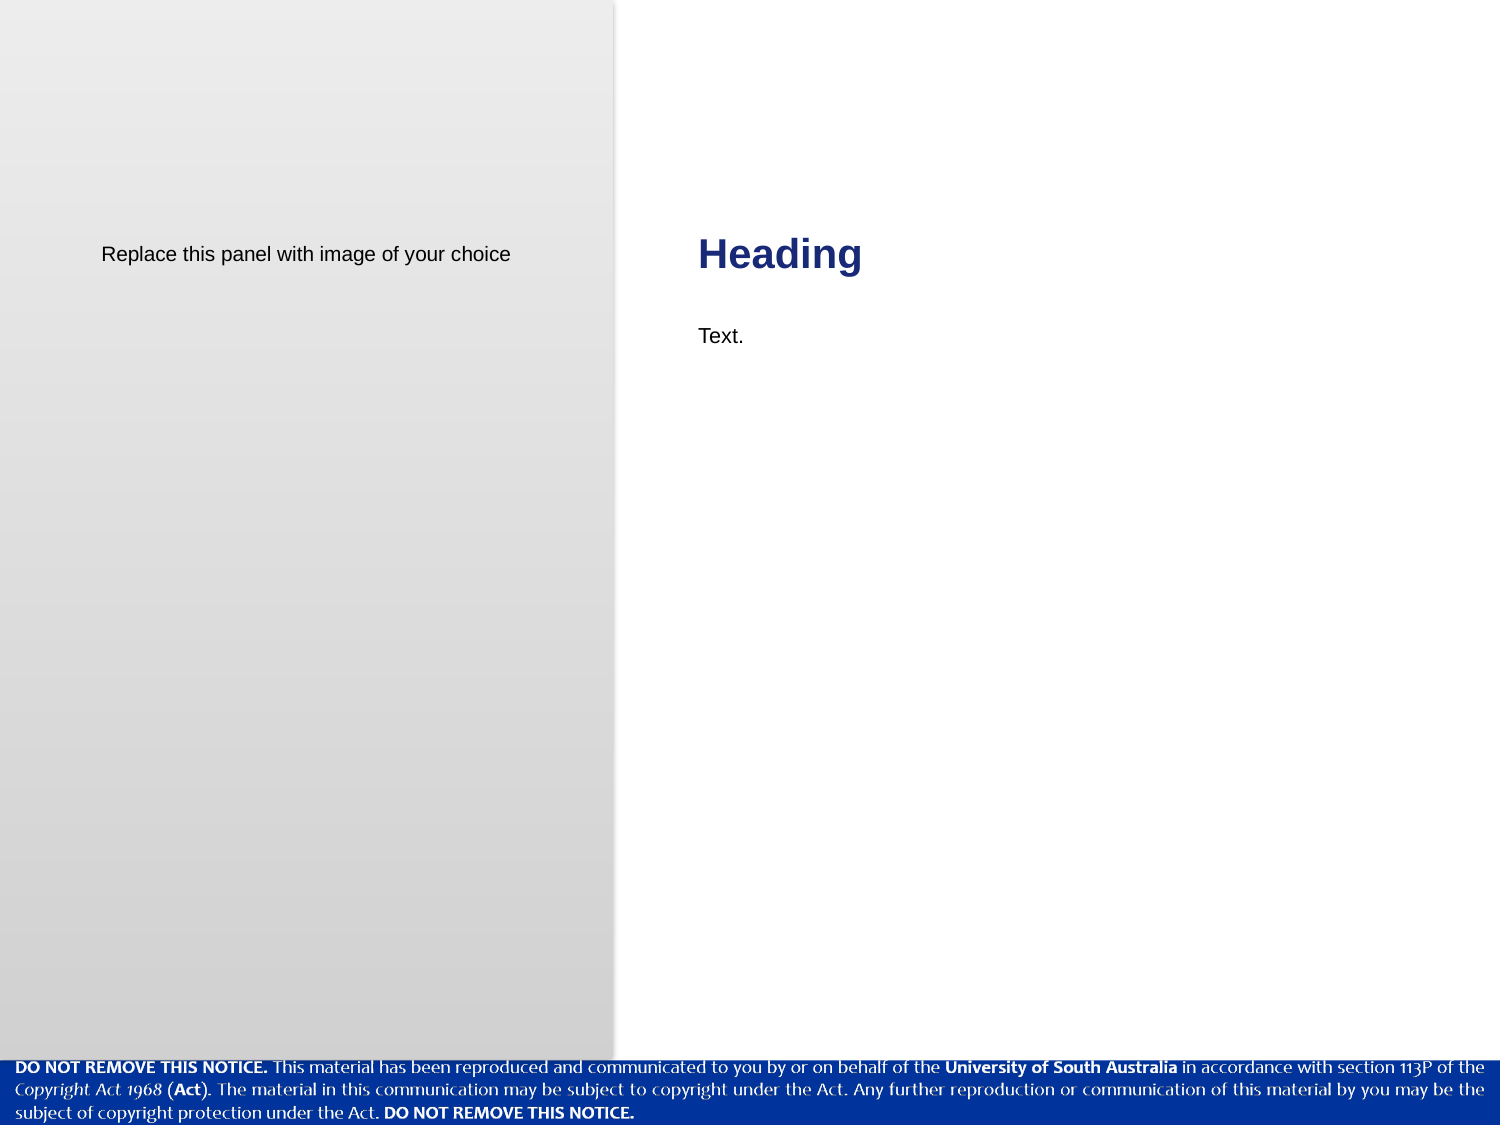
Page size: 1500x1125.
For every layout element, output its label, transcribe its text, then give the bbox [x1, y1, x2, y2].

text_box Replace this panel with image of your choice [0, 0, 613, 1046]
text_box Heading Text. [683, 219, 1421, 370]
picture [0, 1048, 1500, 1125]
